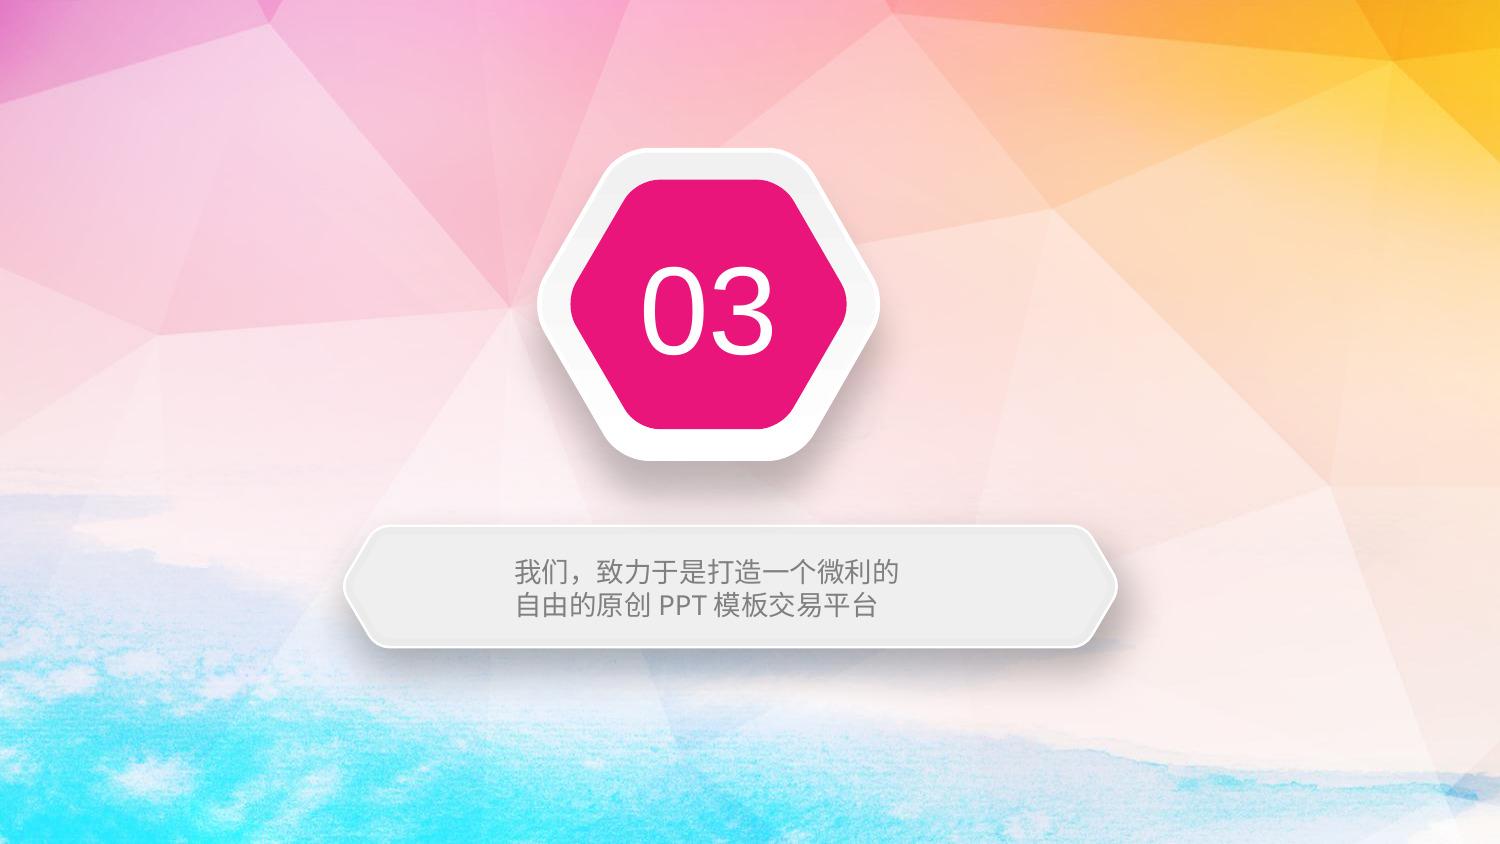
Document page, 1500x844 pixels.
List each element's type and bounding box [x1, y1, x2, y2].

text_box [348, 530, 1113, 643]
picture [0, 0, 1500, 844]
text_box [537, 149, 881, 459]
